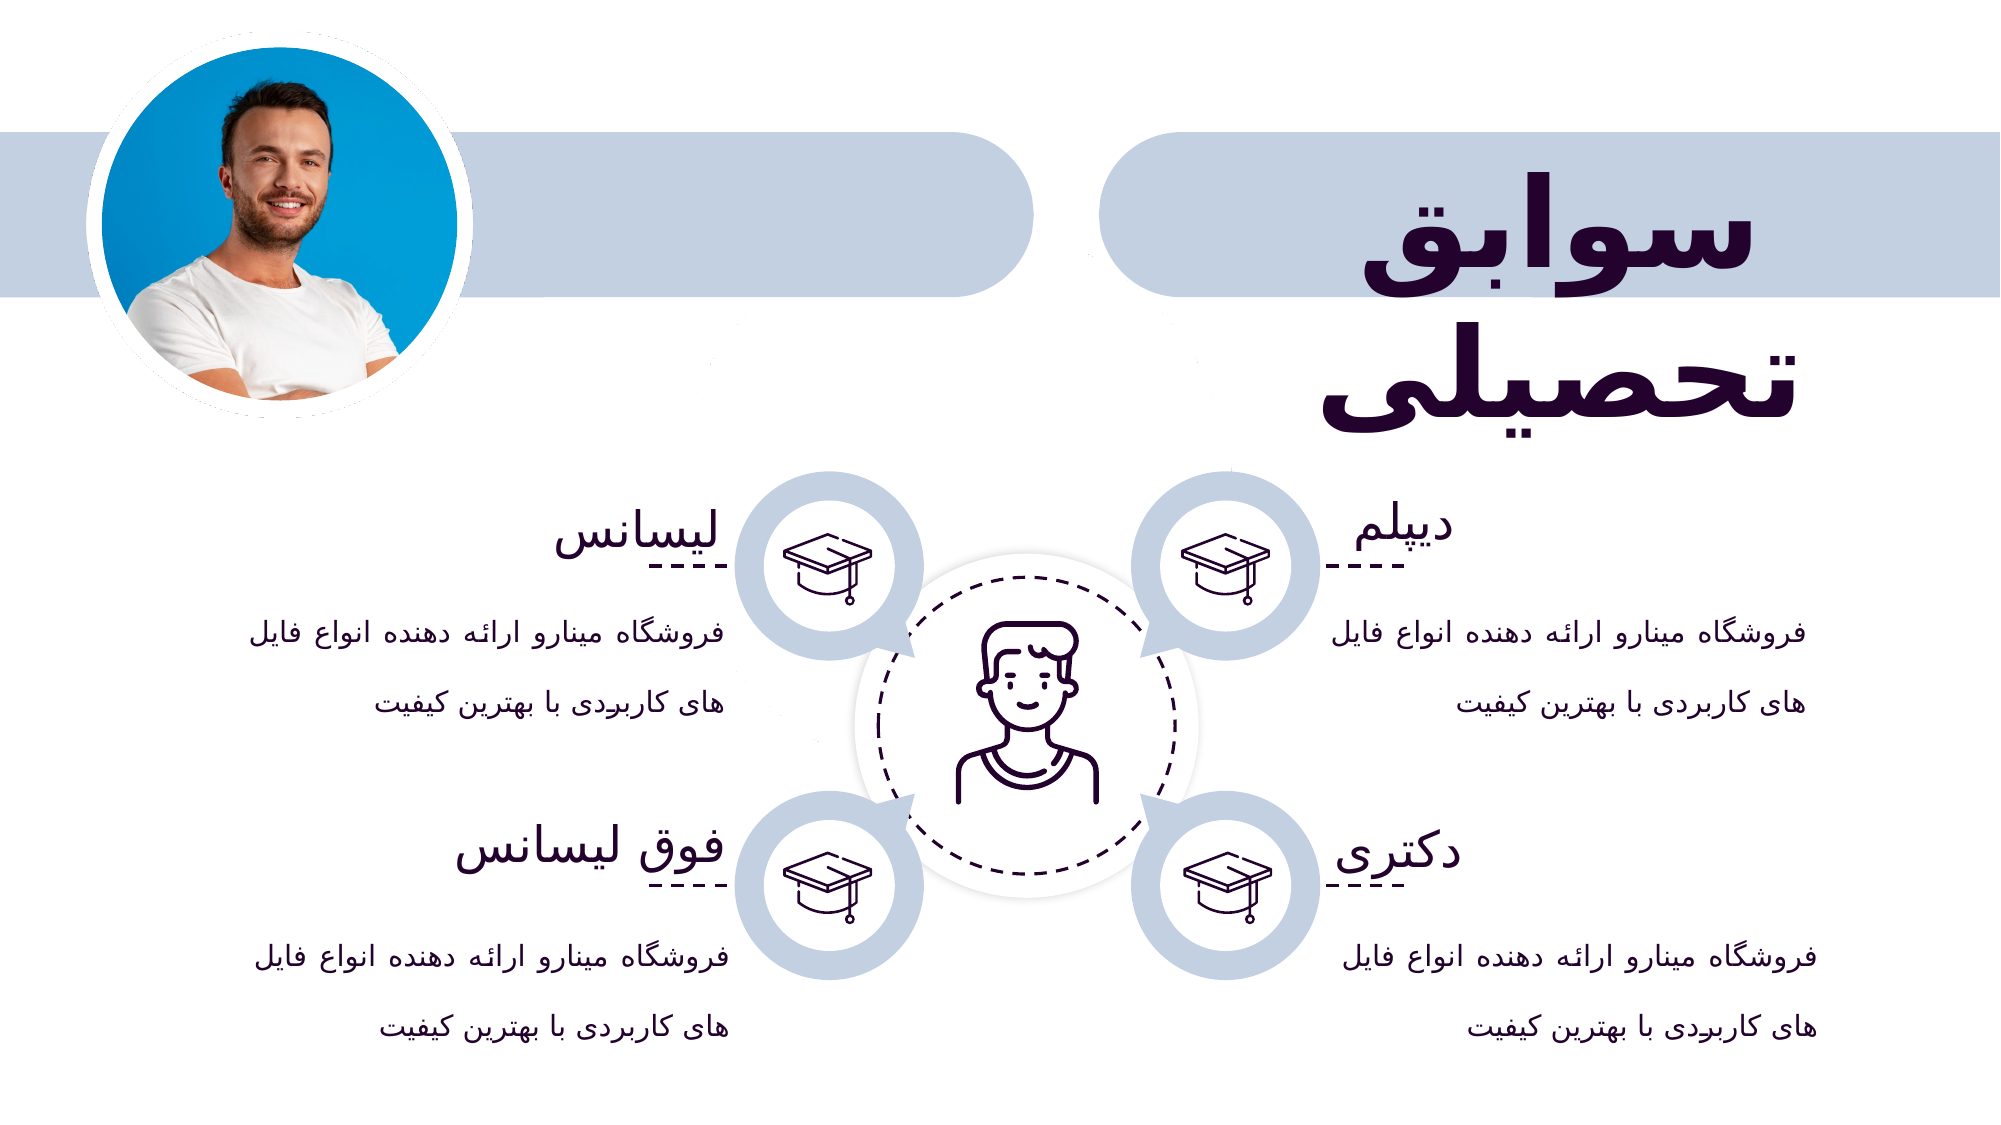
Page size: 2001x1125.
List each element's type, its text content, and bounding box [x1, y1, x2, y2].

picture [676, 220, 1232, 491]
text_box دیپلم [1338, 481, 1470, 557]
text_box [1130, 790, 1321, 981]
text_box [791, 491, 1262, 961]
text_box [955, 620, 1099, 805]
text_box سوابق تحصیلی [1158, 134, 1962, 450]
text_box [1130, 471, 1321, 661]
picture [676, 661, 791, 776]
picture [676, 567, 734, 571]
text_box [734, 471, 924, 661]
text_box دکتری [1321, 809, 1478, 885]
text_box فروشگاه مینارو ارائه دهنده انواع فایل های کاربردی با بهترین کیفیت [1323, 895, 1833, 1050]
picture [86, 30, 473, 418]
text_box فروشگاه مینارو ارائه دهنده انواع فایل های کاربردی با بهترین کیفیت [231, 571, 740, 726]
text_box فروشگاه مینارو ارائه دهنده انواع فایل های کاربردی با بهترین کیفیت [236, 895, 745, 1050]
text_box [734, 790, 924, 981]
text_box لیسانس [538, 490, 734, 565]
text_box فوق لیسانس [439, 804, 734, 880]
text_box فروشگاه مینارو ارائه دهنده انواع فایل های کاربردی با بهترین کیفیت [1312, 571, 1822, 726]
